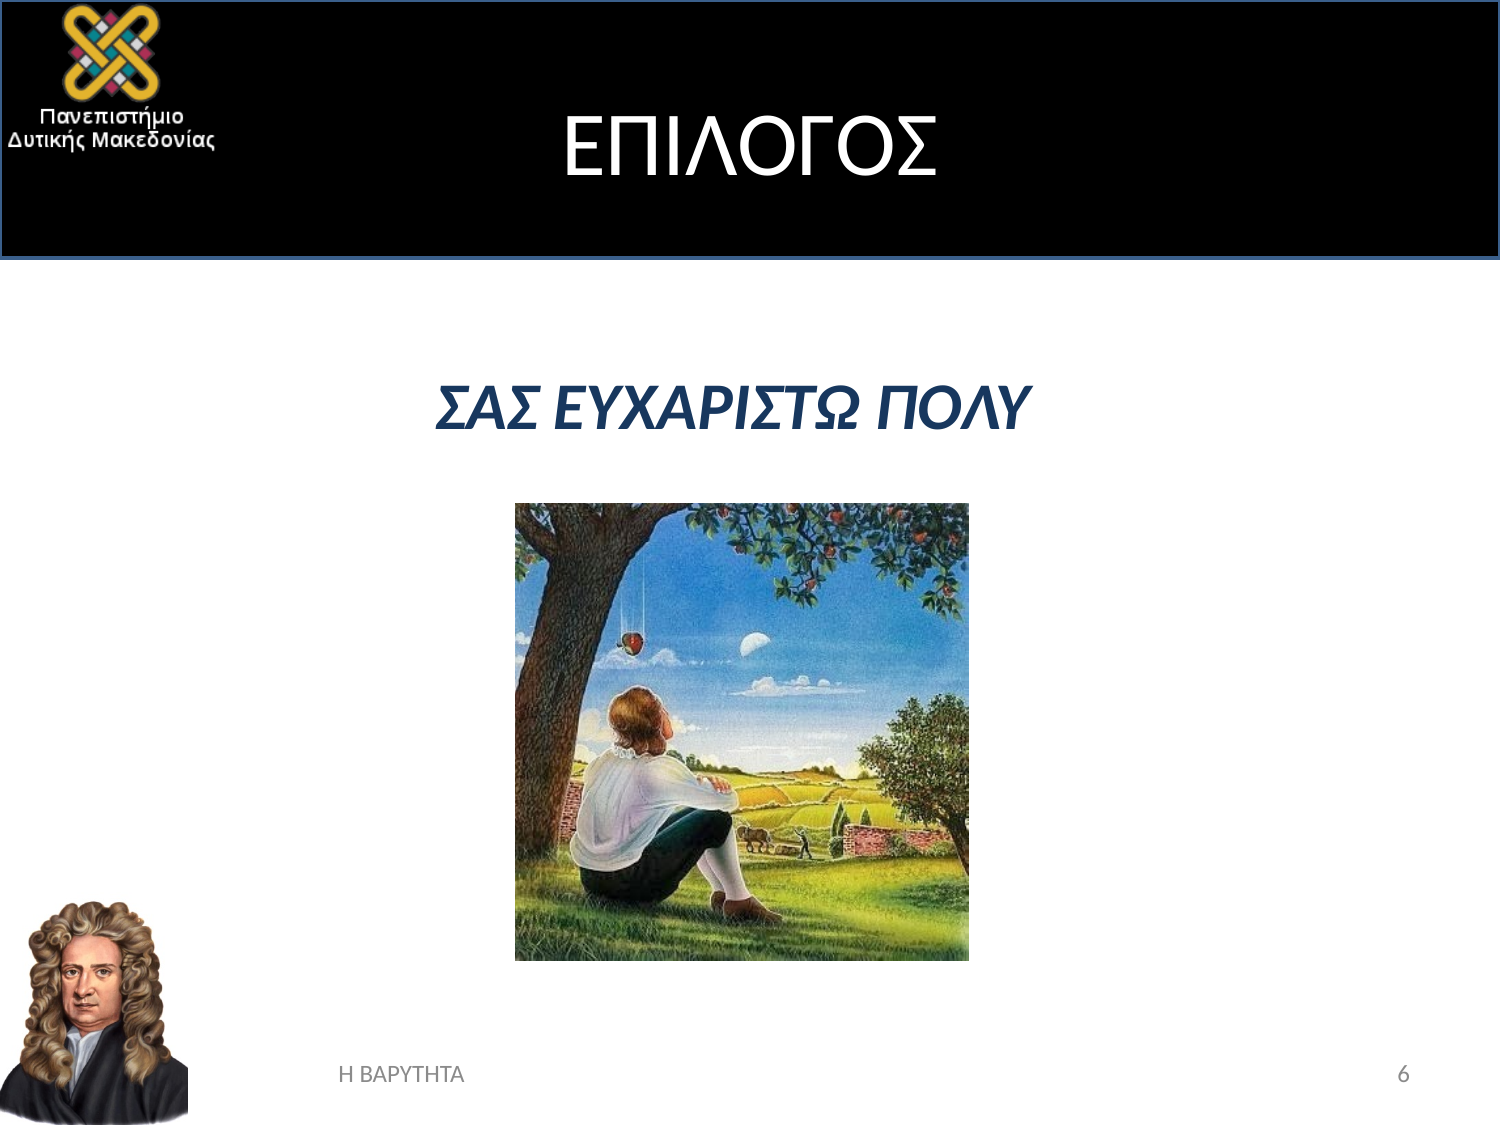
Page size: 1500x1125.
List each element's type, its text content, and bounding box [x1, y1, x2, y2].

footer Η ΒΑΡΥΤΗΤΑ [164, 1042, 639, 1103]
list ΣΑΣ ΕΥΧΑΡΙΣΤΩ ΠΟΛΥ [75, 262, 1425, 1005]
picture [0, 0, 223, 157]
picture [515, 503, 969, 961]
title ΕΠΙΛΟΓΟΣ [75, 45, 1425, 233]
picture [0, 892, 188, 1125]
slide_number 6 [1074, 1042, 1425, 1103]
